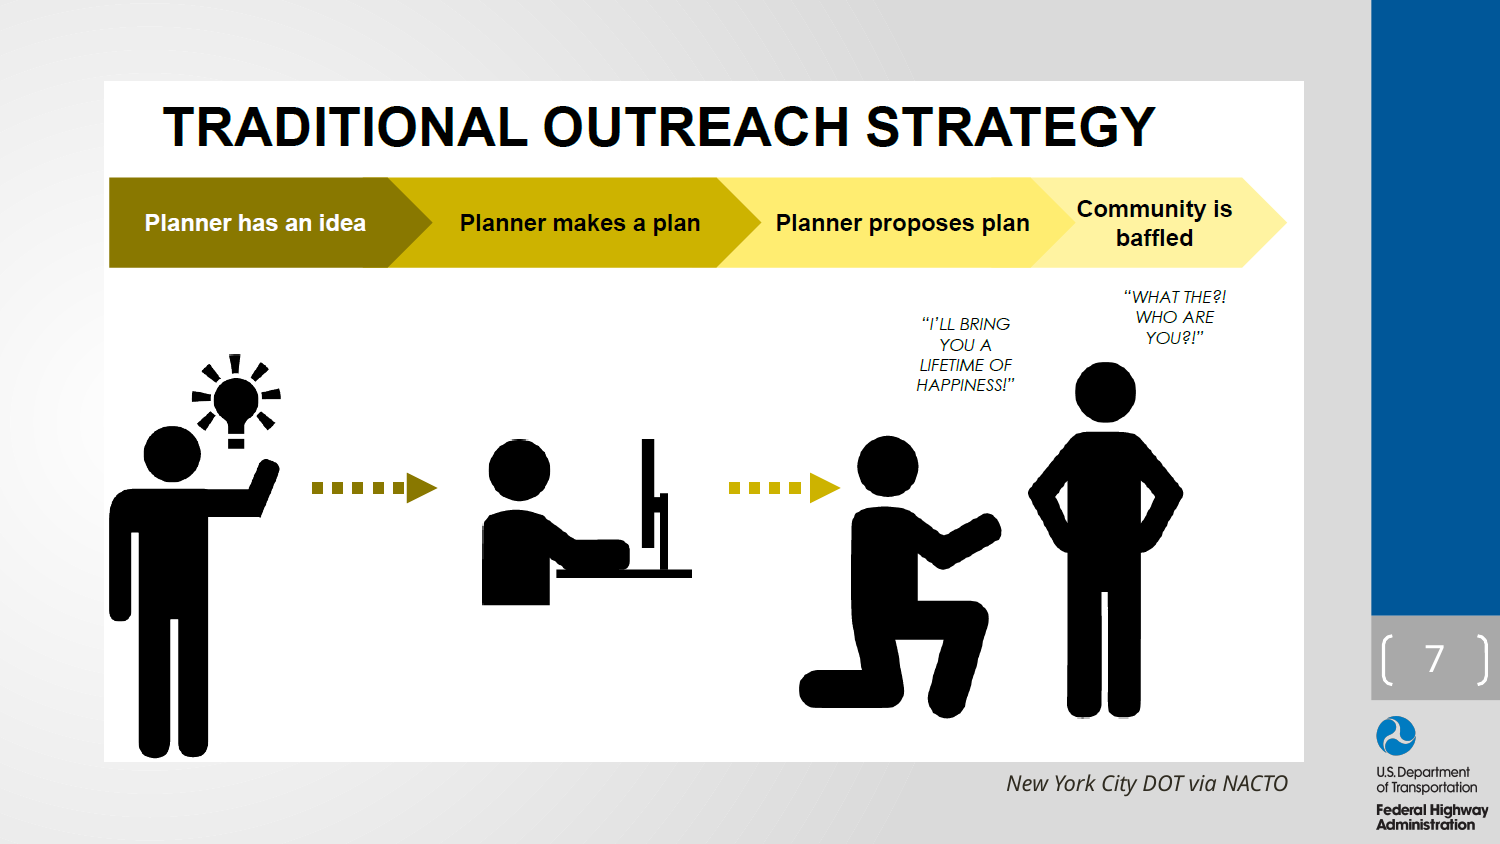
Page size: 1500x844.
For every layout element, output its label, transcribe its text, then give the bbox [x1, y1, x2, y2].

text_box New York City DOT via NACTO [789, 768, 1304, 803]
slide_number 7 [1381, 634, 1488, 687]
picture [104, 81, 1305, 763]
